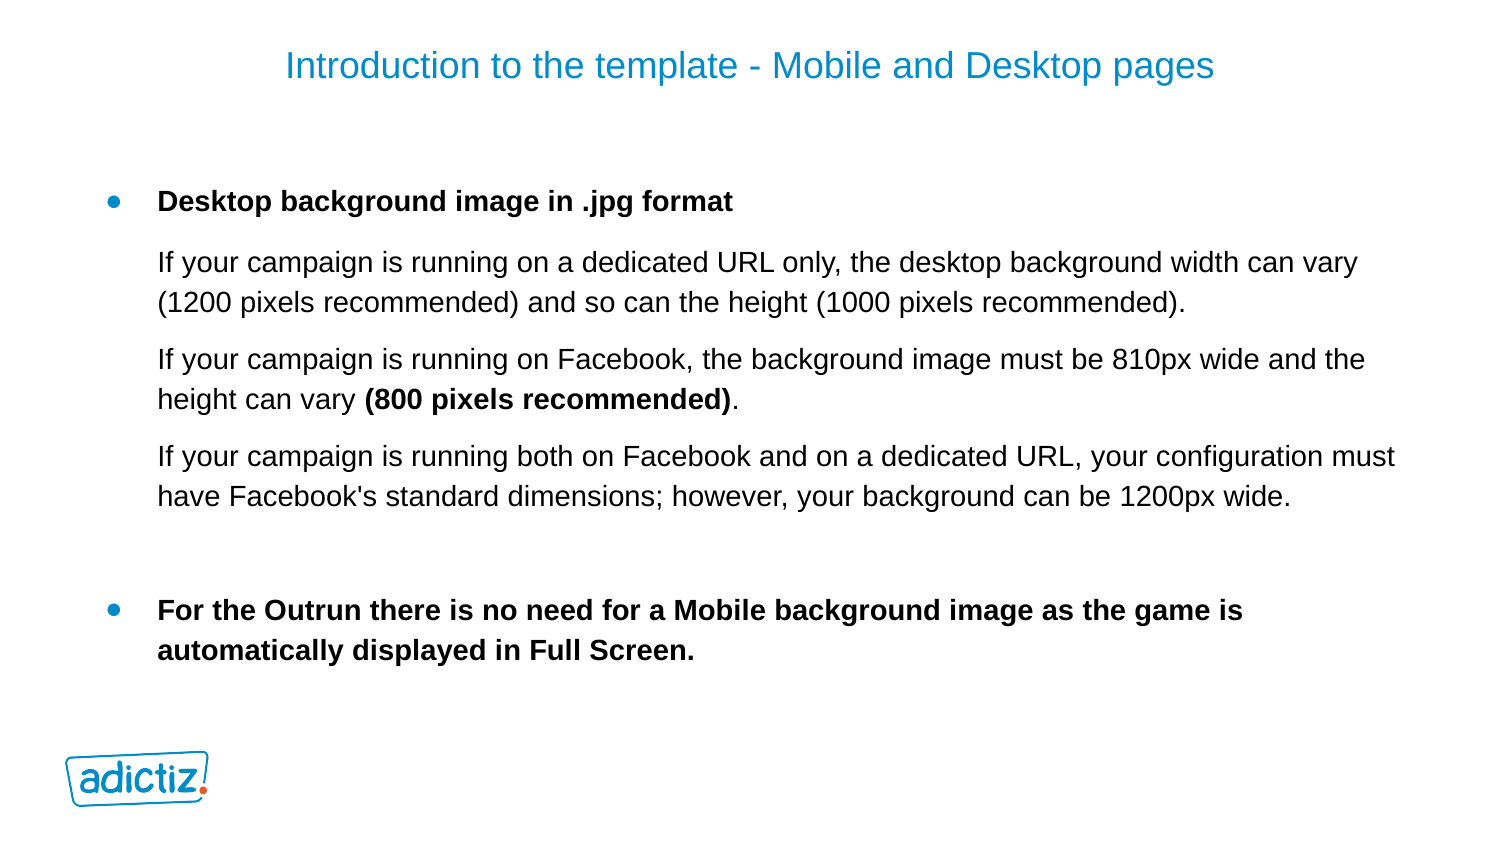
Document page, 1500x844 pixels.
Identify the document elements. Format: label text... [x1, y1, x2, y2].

title Introduction to the template - Mobile and Desktop pages [67, 0, 1433, 110]
list Desktop background image in .jpg format If your campaign is running on a dedicated URL only, the desktop background width can vary (1200 pixels recommended) and so can the height (1000 pixels recommended). If your campaign is running on Facebook, the background image must be 810px wide and the height can vary (800 pixels recommended). If your campaign is running both on Facebook and on a dedicated URL, your configuration must have Facebook's standard dimensions; however, your background can be 1200px wide. For the Outrun there is no need for a Mobile background image as the game is automatically displayed in Full Screen. [67, 110, 1433, 734]
picture [59, 748, 214, 810]
